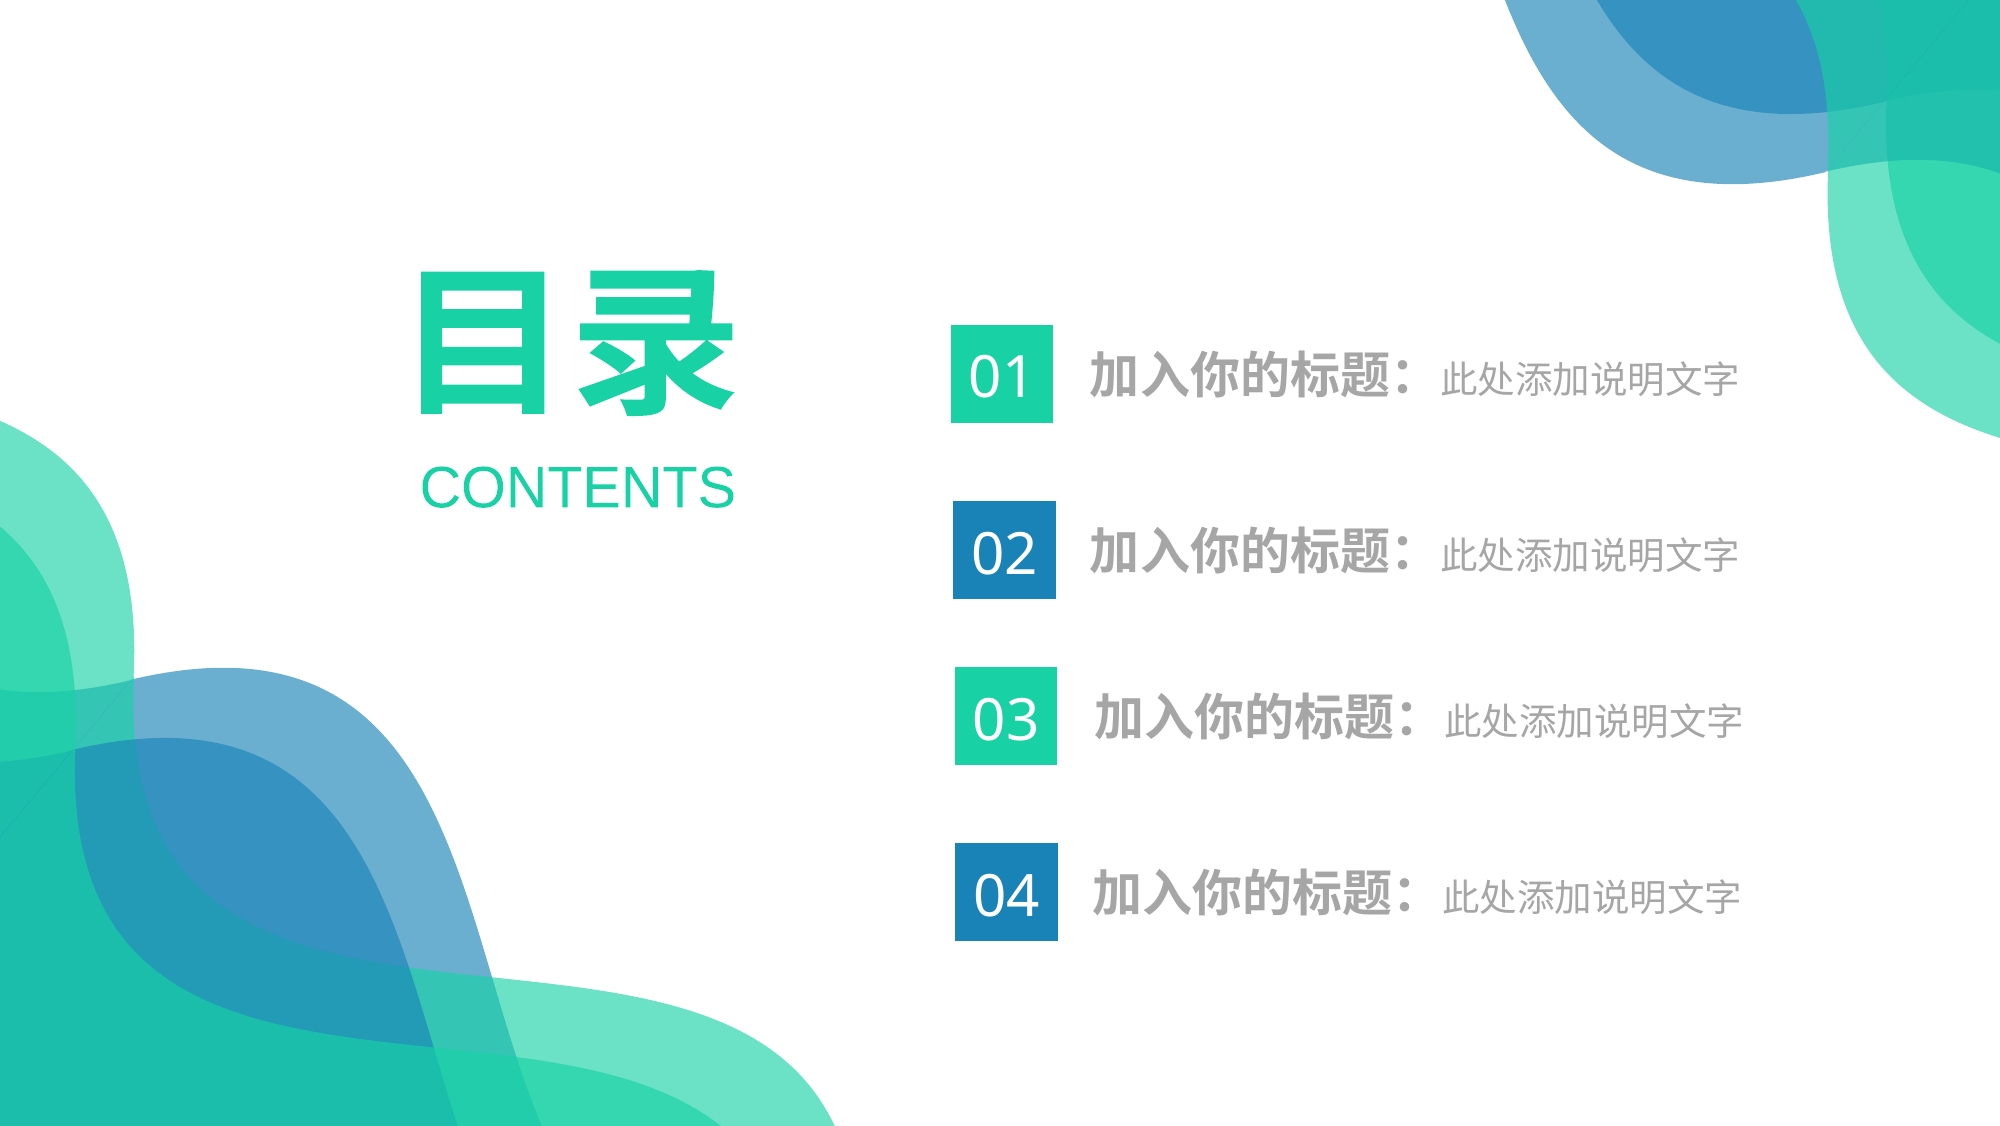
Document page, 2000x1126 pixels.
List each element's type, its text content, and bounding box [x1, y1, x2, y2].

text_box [1154, 0, 2000, 397]
text_box 加入你的标题：此处添加说明文字 [1079, 678, 1906, 753]
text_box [950, 324, 1053, 424]
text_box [954, 666, 1058, 766]
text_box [953, 500, 1056, 600]
text_box 加入你的标题：此处添加说明文字 [1075, 335, 1901, 411]
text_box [0, 451, 805, 1126]
text_box 加入你的标题：此处添加说明文字 [1075, 512, 1901, 587]
text_box 加入你的标题：此处添加说明文字 [1077, 854, 1904, 929]
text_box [955, 842, 1058, 942]
